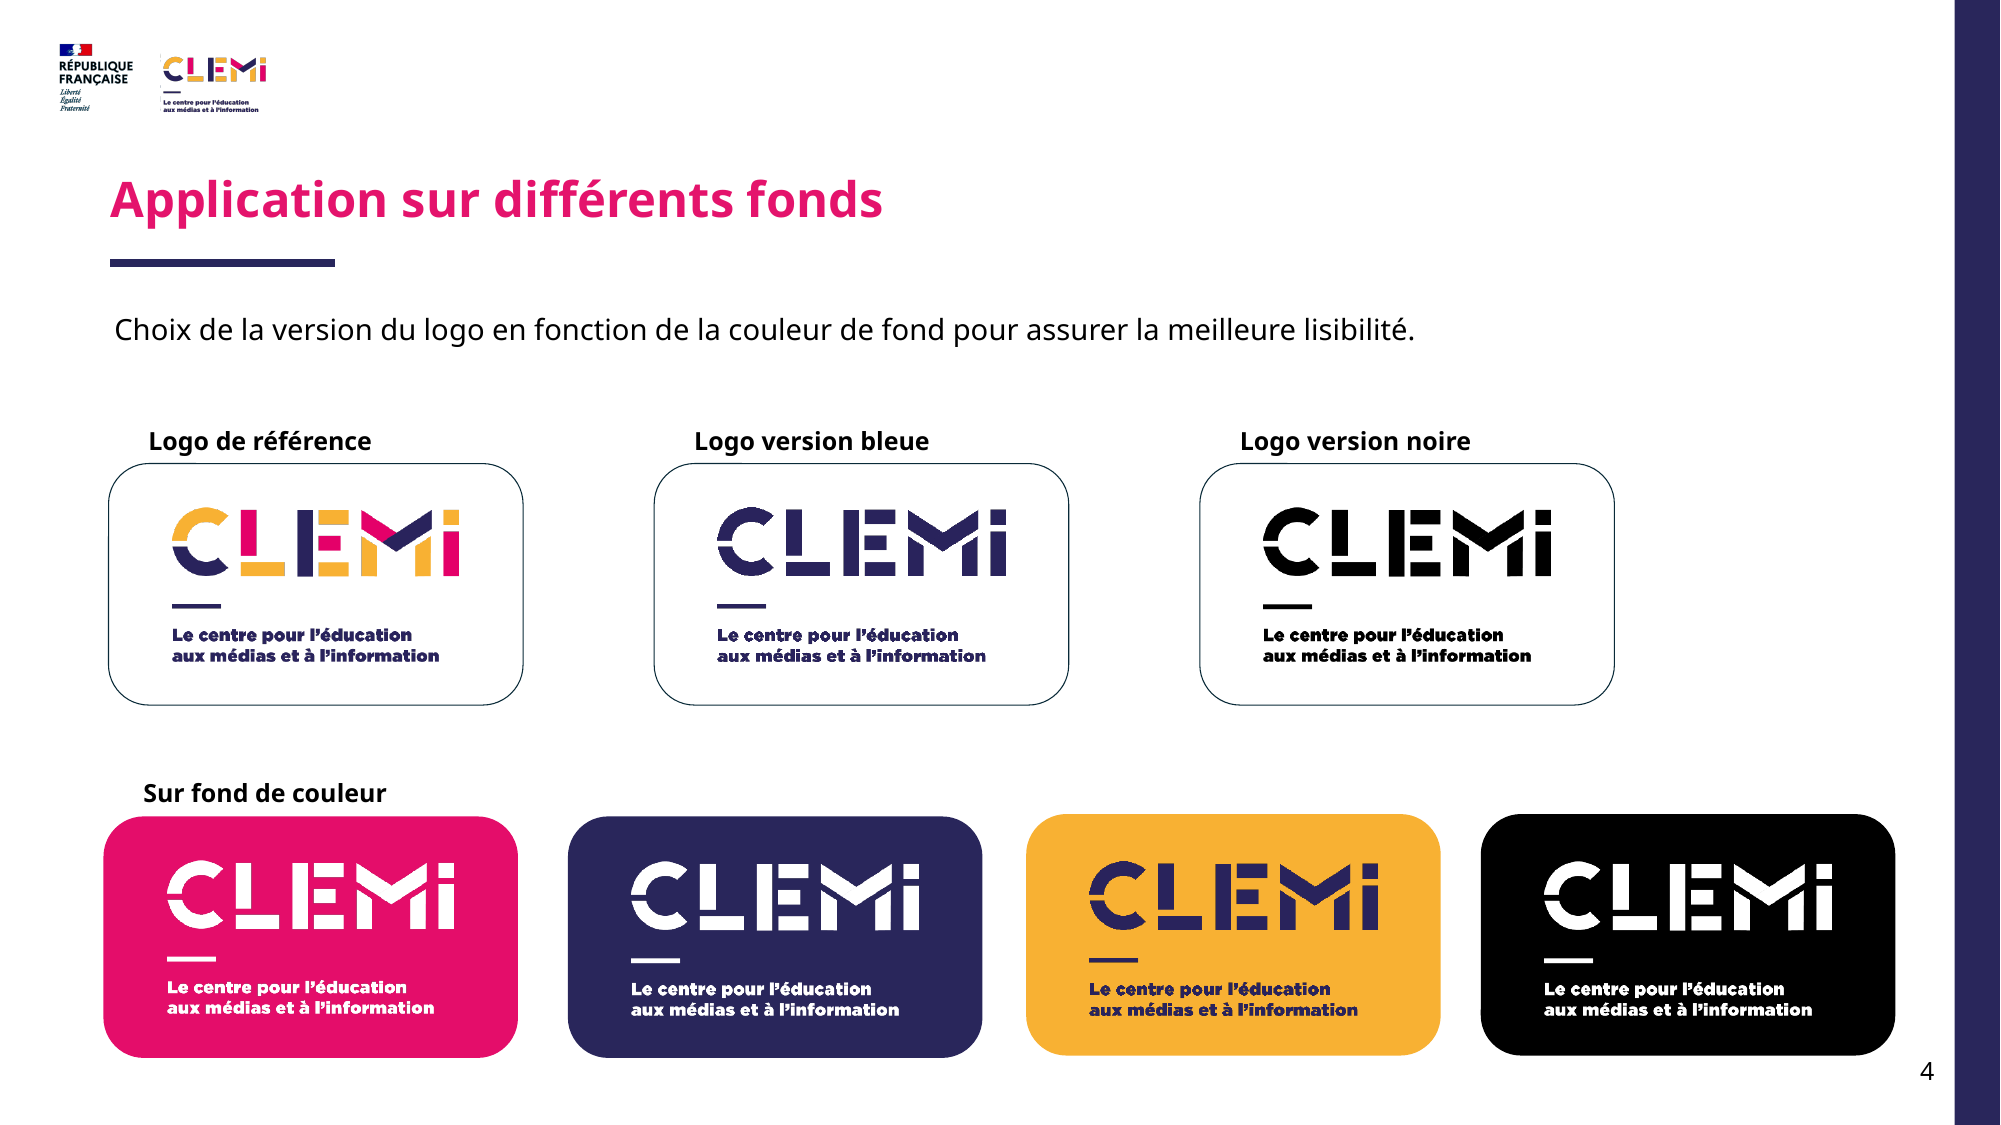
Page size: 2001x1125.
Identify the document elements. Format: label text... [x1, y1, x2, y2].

picture [631, 861, 920, 1016]
picture [717, 507, 1006, 662]
text_box [106, 462, 525, 707]
title Application sur différents fonds [109, 101, 988, 296]
text_box Logo version noire [1224, 417, 1516, 463]
text_box [566, 814, 985, 1060]
text_box Sur fond de couleur [128, 770, 419, 816]
picture [1089, 861, 1378, 1016]
text_box Logo de référence [133, 417, 424, 463]
picture [166, 859, 455, 1015]
picture [1544, 861, 1832, 1016]
text_box [101, 814, 520, 1060]
picture [1263, 506, 1551, 662]
picture [172, 507, 460, 662]
text_box [652, 462, 1071, 707]
text_box [1198, 462, 1616, 707]
text_box [1479, 812, 1897, 1058]
slide_number 4 [1484, 1042, 1935, 1103]
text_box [44, 33, 280, 122]
text_box Choix de la version du logo en fonction de la couleur de fond pour assurer la meilleure lisibilité. [99, 304, 1876, 354]
text_box Logo version bleue [679, 417, 970, 463]
text_box [1024, 812, 1443, 1058]
text_box [1953, 0, 2000, 1125]
